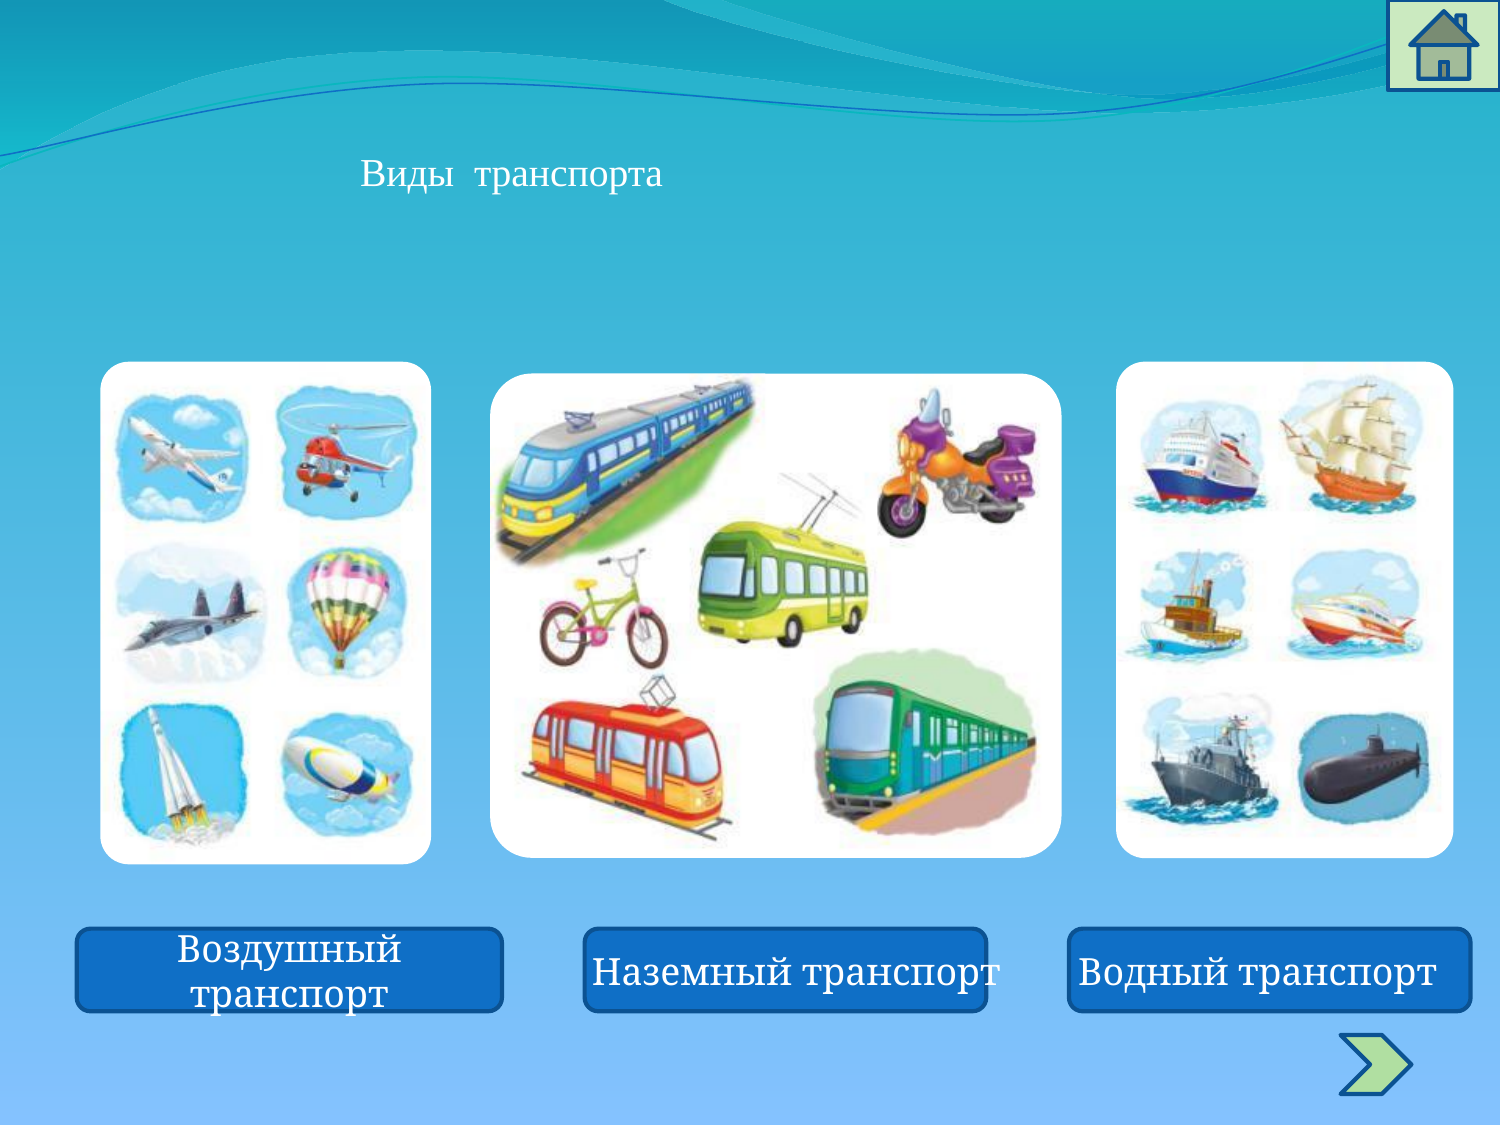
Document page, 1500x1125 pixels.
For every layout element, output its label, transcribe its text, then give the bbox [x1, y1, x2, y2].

picture [100, 361, 432, 865]
picture [489, 373, 1062, 859]
text_box [1338, 1032, 1414, 1097]
title Виды транспорта [360, 137, 1106, 242]
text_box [1068, 928, 1471, 1012]
text_box Воздушный транспорт [74, 926, 505, 1014]
picture [1115, 361, 1454, 859]
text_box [584, 928, 997, 1012]
text_box [1386, 0, 1500, 92]
